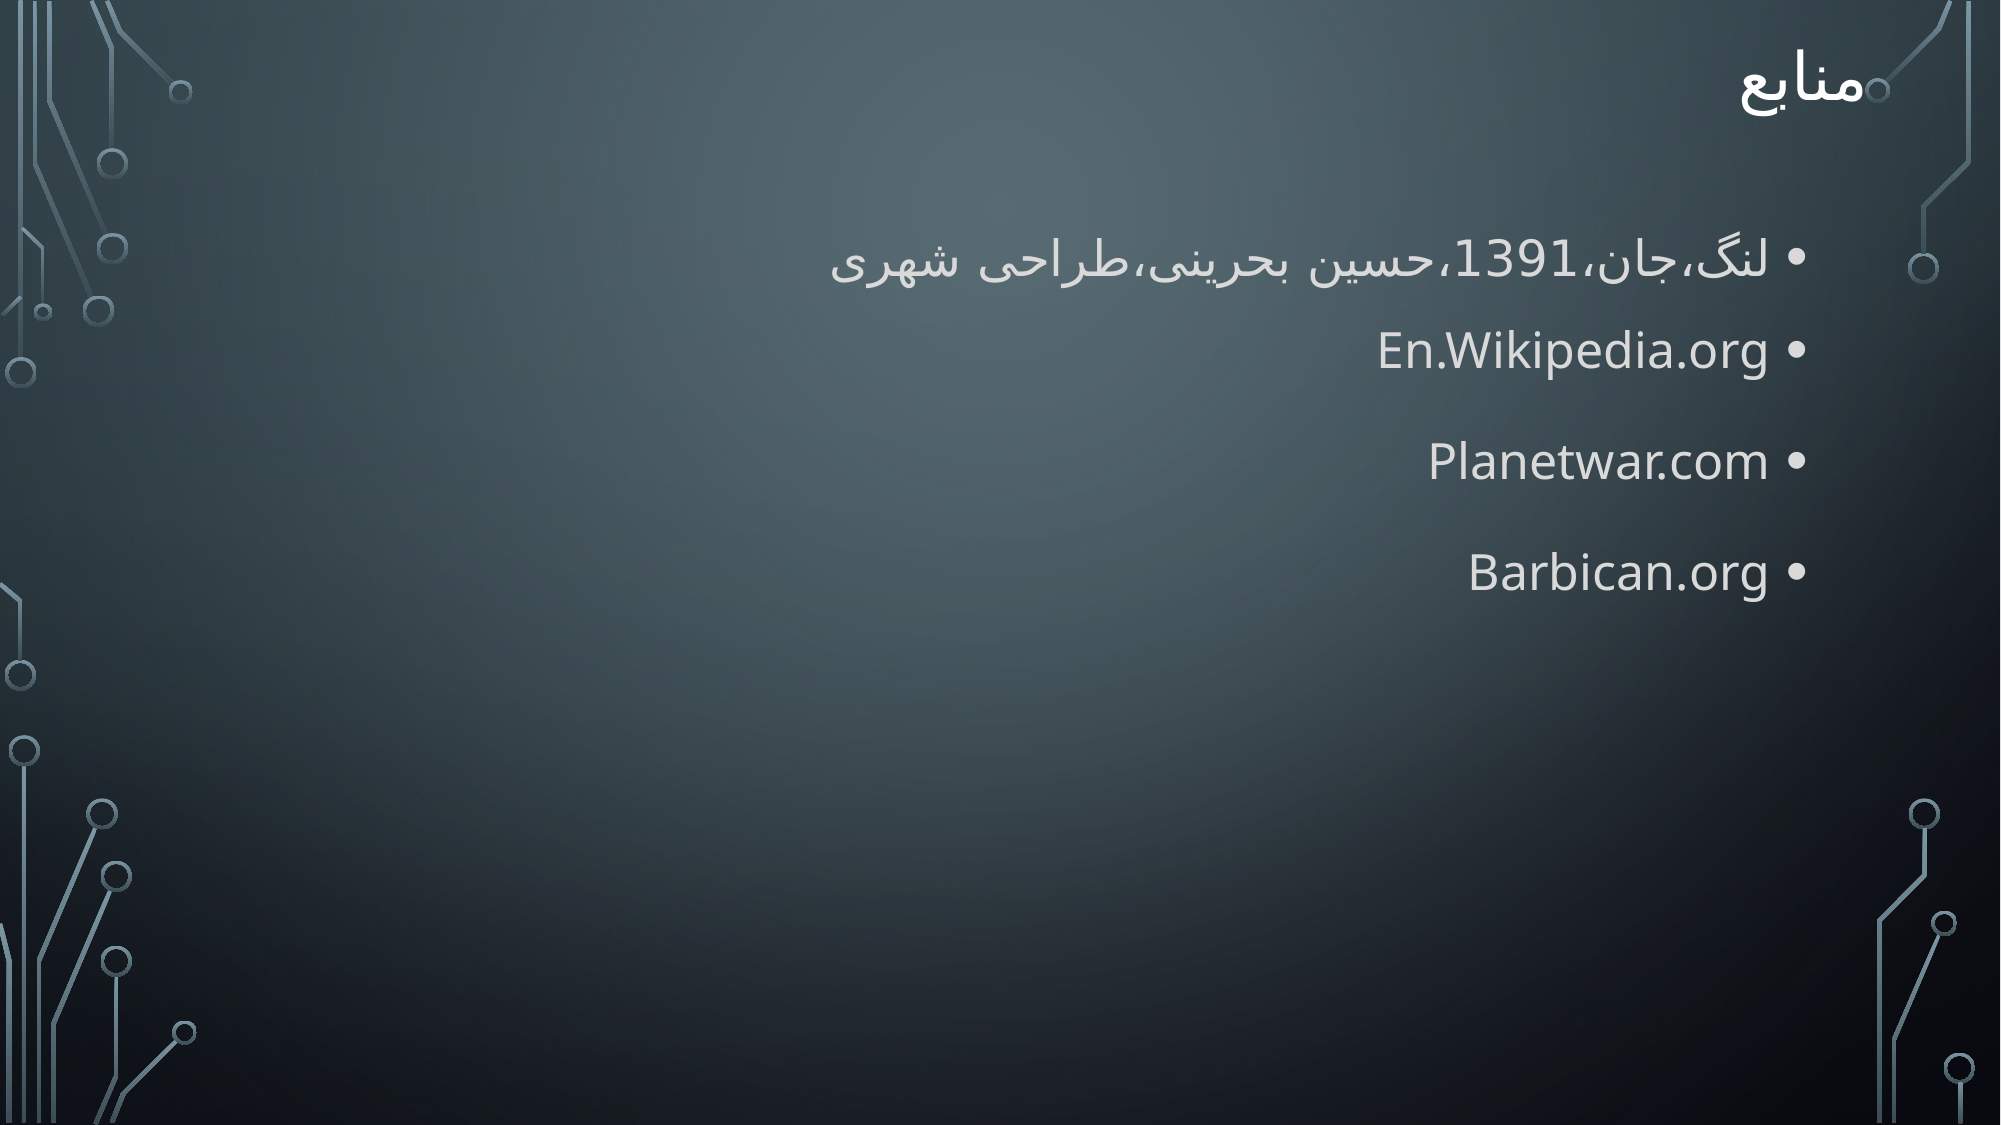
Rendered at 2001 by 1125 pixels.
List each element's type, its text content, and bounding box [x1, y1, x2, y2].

text_box منابع [1722, 26, 1883, 122]
list لنگ،جان،1391،حسین بحرینی،طراحی شهری En.Wikipedia.org Planetwar.com Barbican.org [124, 206, 1823, 813]
